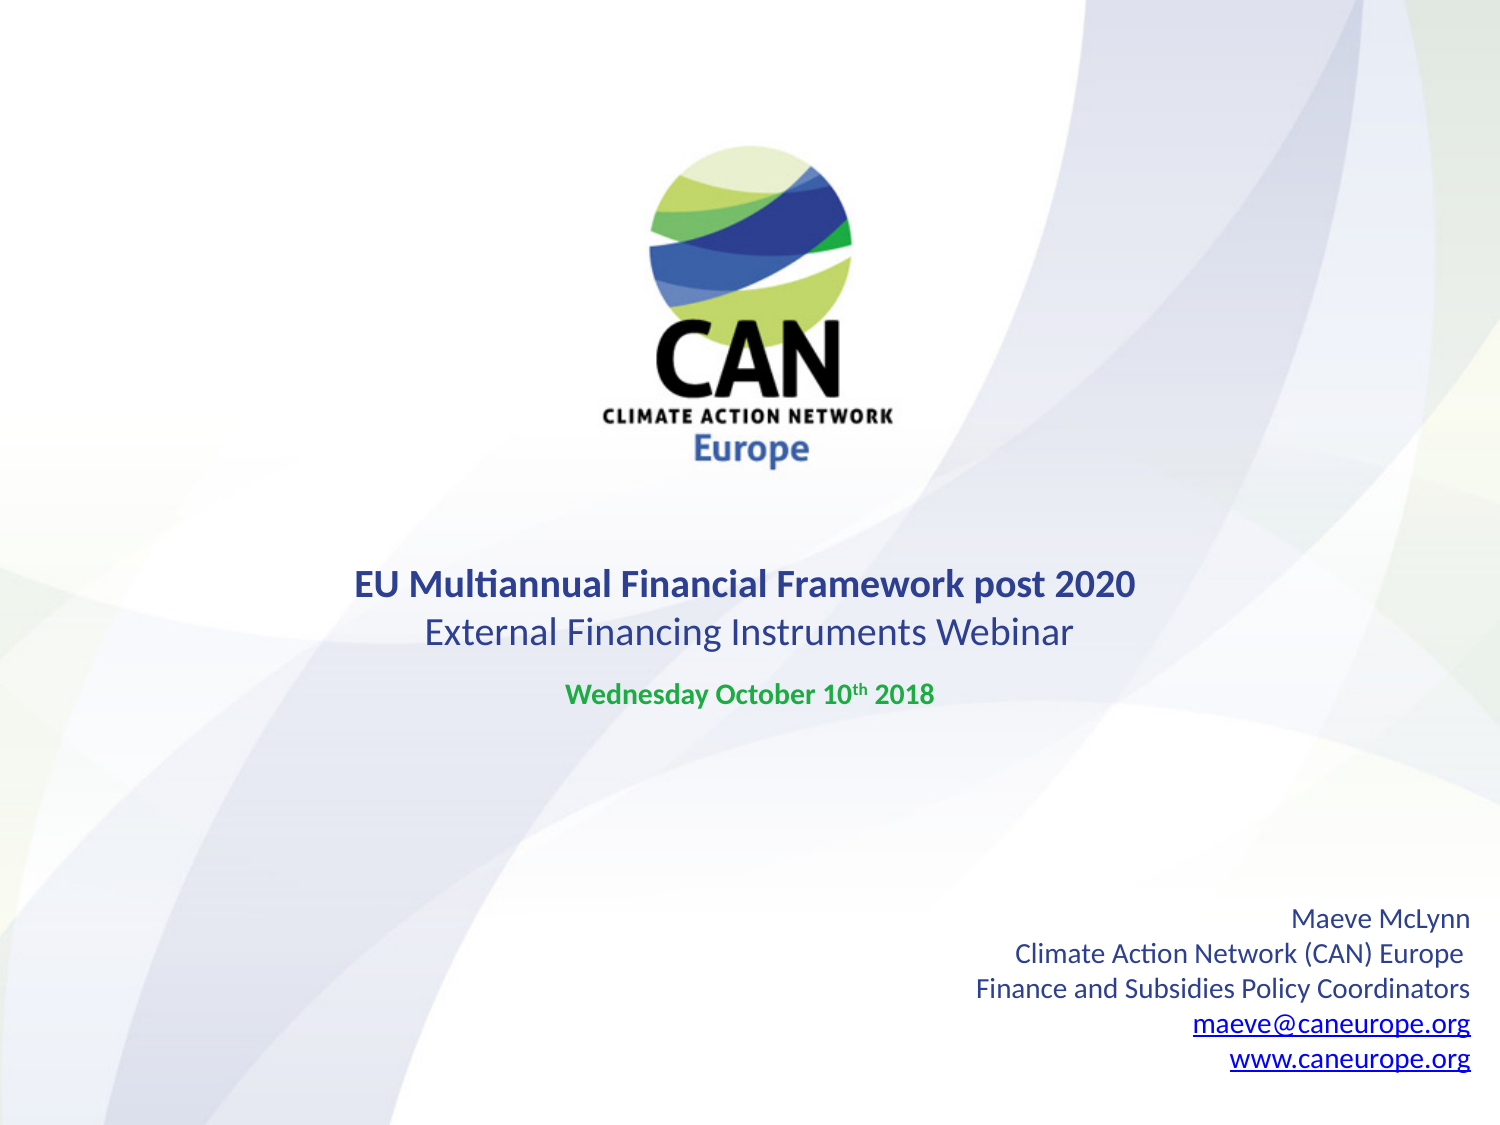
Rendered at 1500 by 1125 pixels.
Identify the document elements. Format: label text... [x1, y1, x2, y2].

picture [0, 0, 1500, 1125]
text_box Maeve McLynn Climate Action Network (CAN) Europe Finance and Subsidies Policy Coordinators maeve@caneurope.org www.caneurope.org [750, 892, 1486, 1125]
text_box EU Multiannual Financial Framework post 2020 External Financing Instruments Webinar Wednesday October 10th 2018 [41, 547, 1459, 720]
